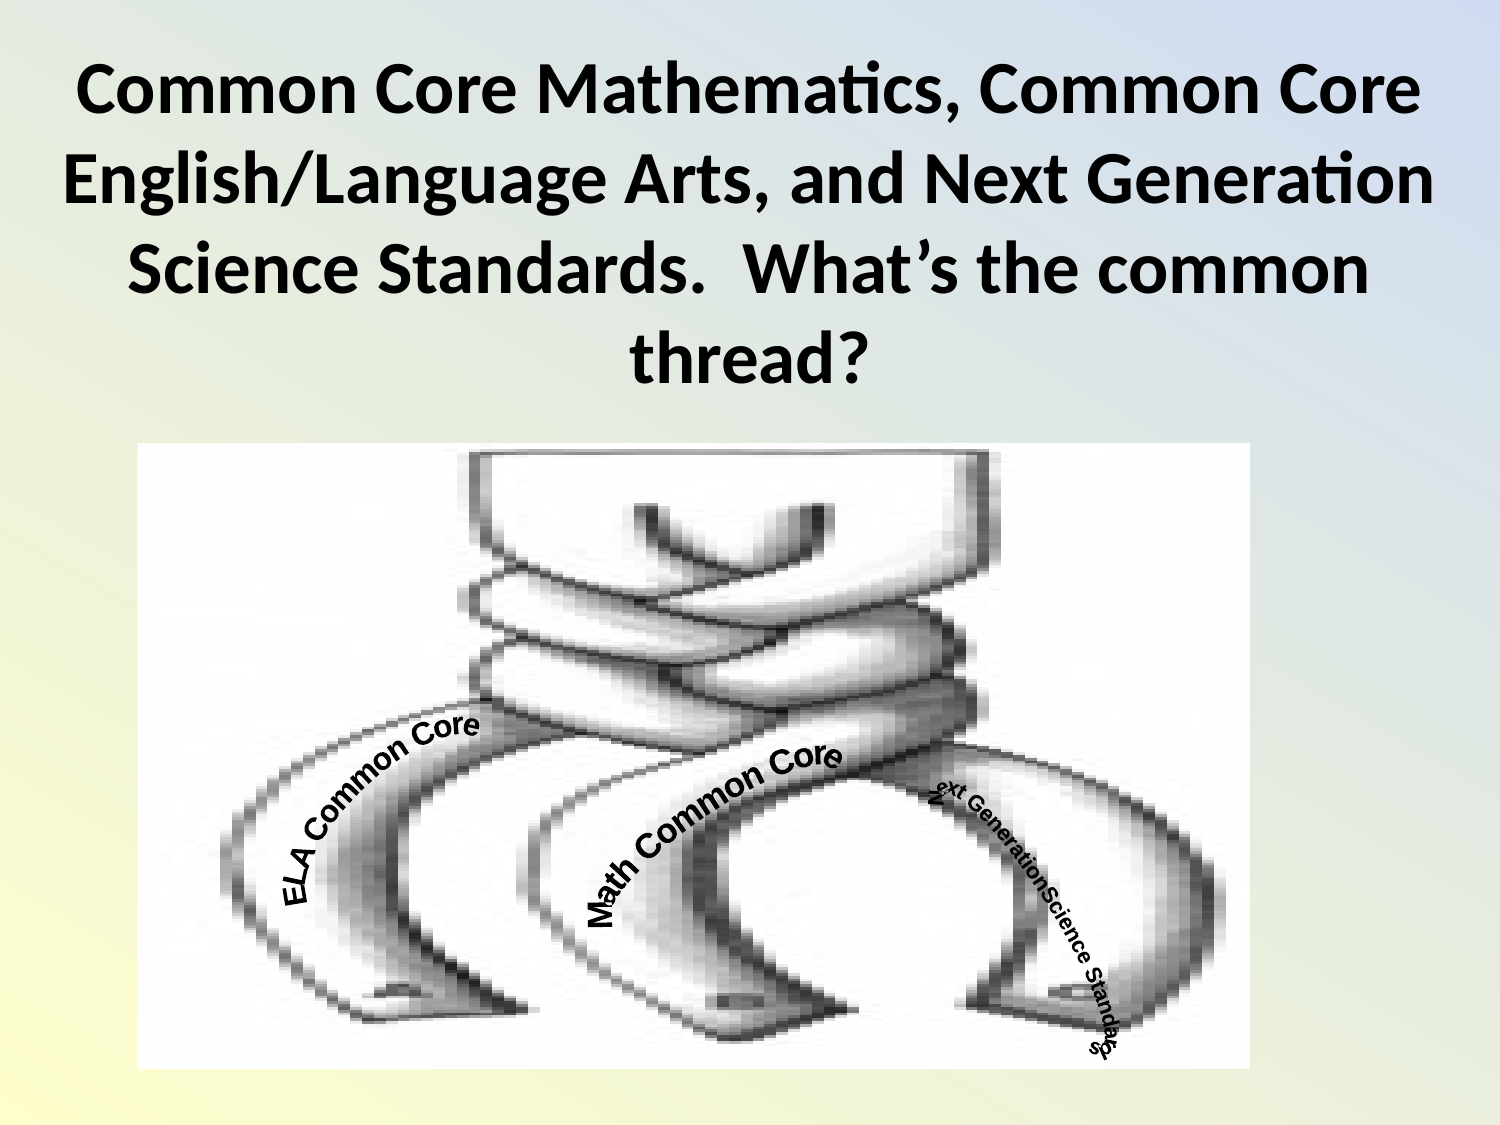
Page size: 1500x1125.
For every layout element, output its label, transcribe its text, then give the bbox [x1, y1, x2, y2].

title Common Core Mathematics, Common Core English/Language Arts, and Next Generation Science Standards. What’s the common thread? [0, 0, 1500, 438]
picture [137, 443, 1251, 1069]
